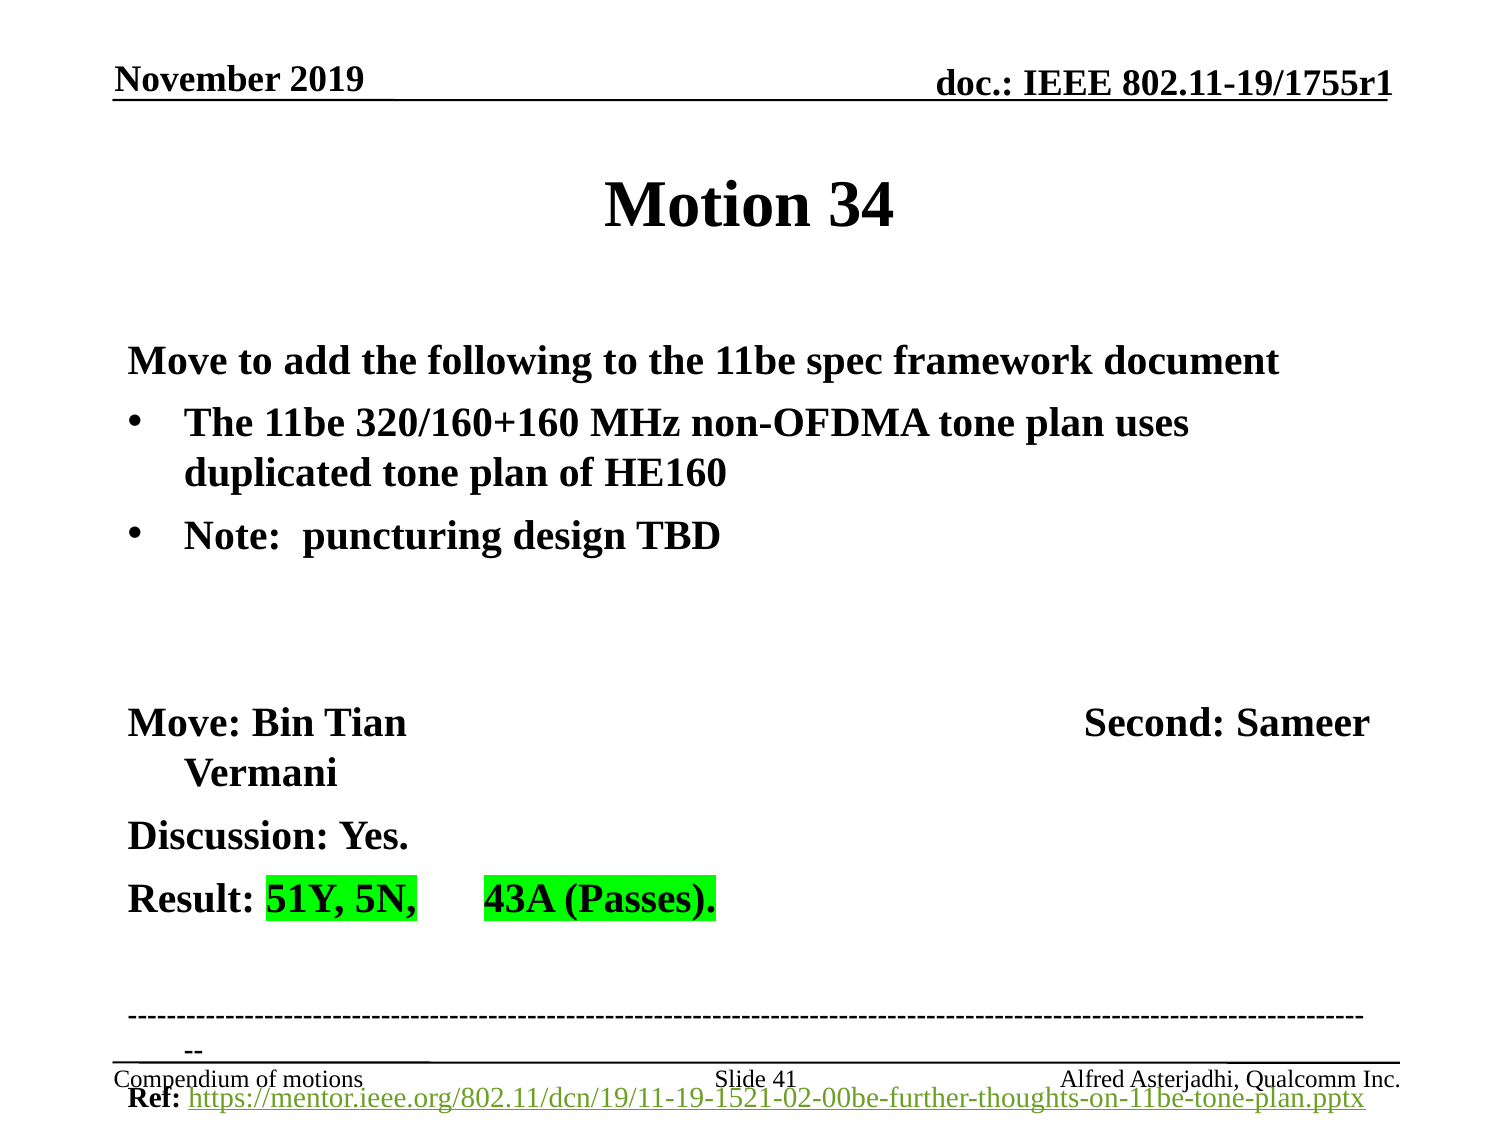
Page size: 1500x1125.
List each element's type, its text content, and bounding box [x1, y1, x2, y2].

slide_number Slide 41 [712, 1061, 800, 1123]
list Move to add the following to the 11be spec framework document The 11be 320/160+160 MHz non-OFDMA tone plan uses duplicated tone plan of HE160 Note: puncturing design TBD Move: Bin Tian Second: Sameer Vermani Discussion: Yes. Result: 51Y, 5N, 43A (Passes). --------------------------------------------------------------------------------------------------------------------------------- Ref: https://mentor.ieee.org/802.11/dcn/19/11-19-1521-02-00be-further-thoughts-on-11be-tone-plan.pptx [112, 324, 1388, 1063]
footer Alfred Asterjadhi, Qualcomm Inc. [878, 1061, 1402, 1093]
title Motion 34 [112, 112, 1388, 288]
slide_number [114, 54, 423, 100]
